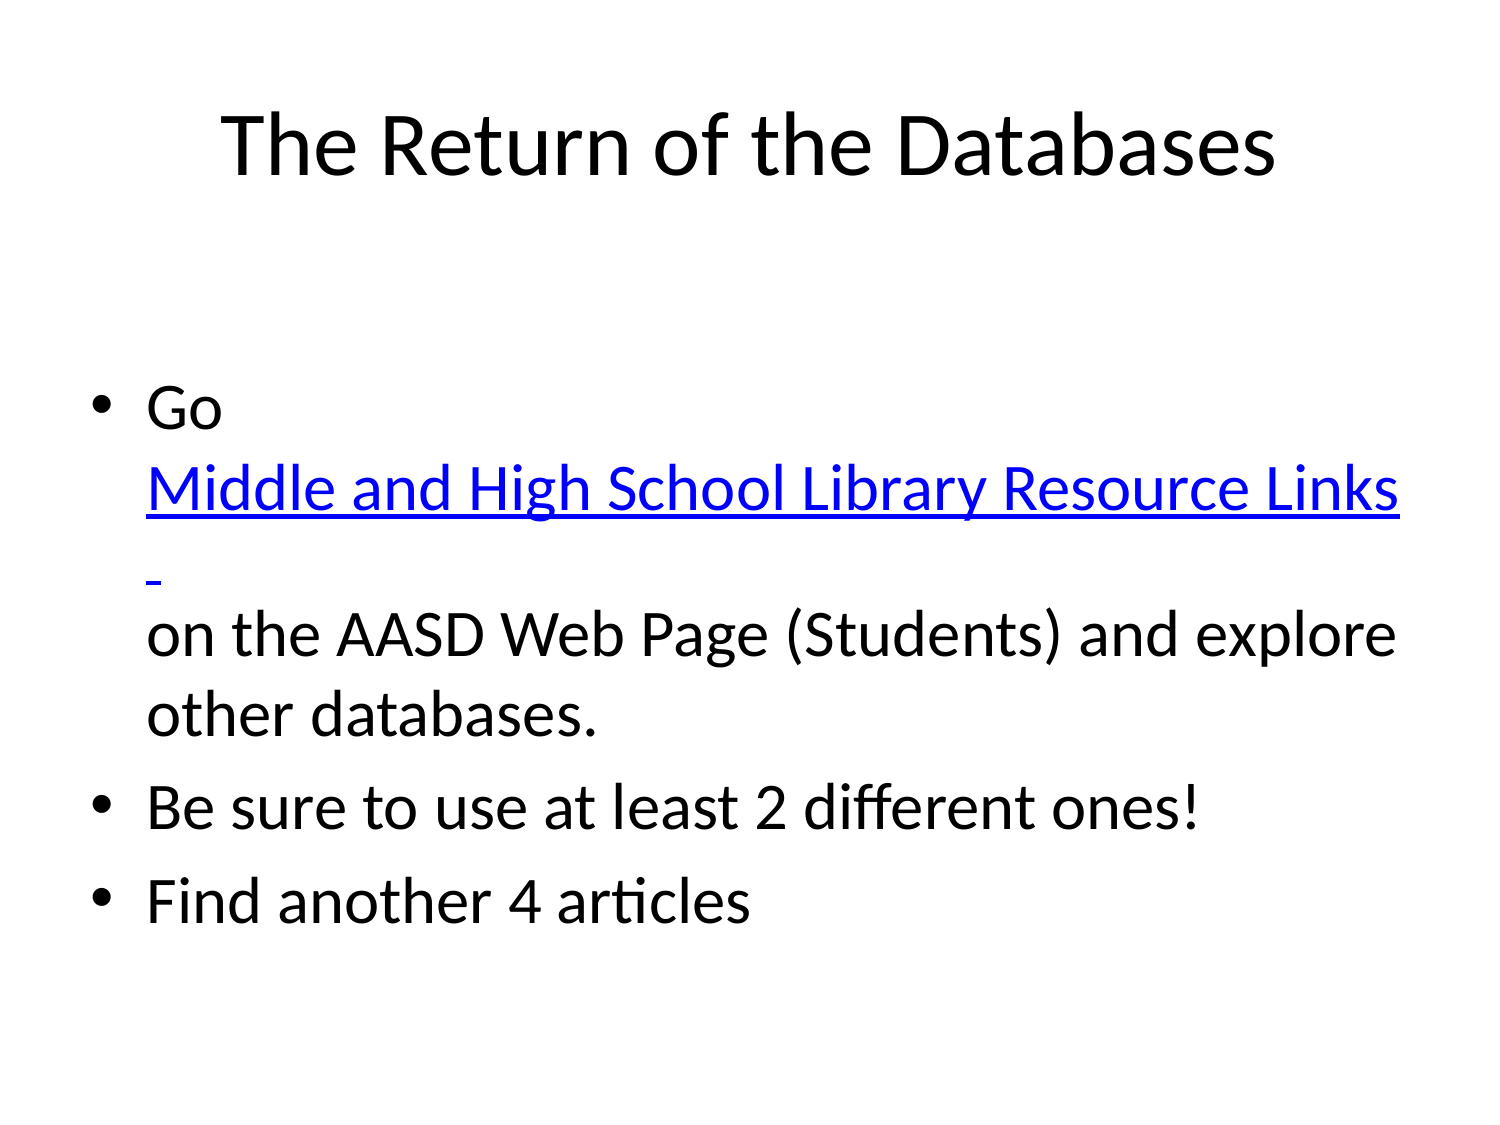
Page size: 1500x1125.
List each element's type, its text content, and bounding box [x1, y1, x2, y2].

title The Return of the Databases [75, 45, 1425, 233]
list Go Middle and High School Library Resource Links on the AASD Web Page (Students) and explore other databases. Be sure to use at least 2 different ones! Find another 4 articles [75, 262, 1425, 1005]
